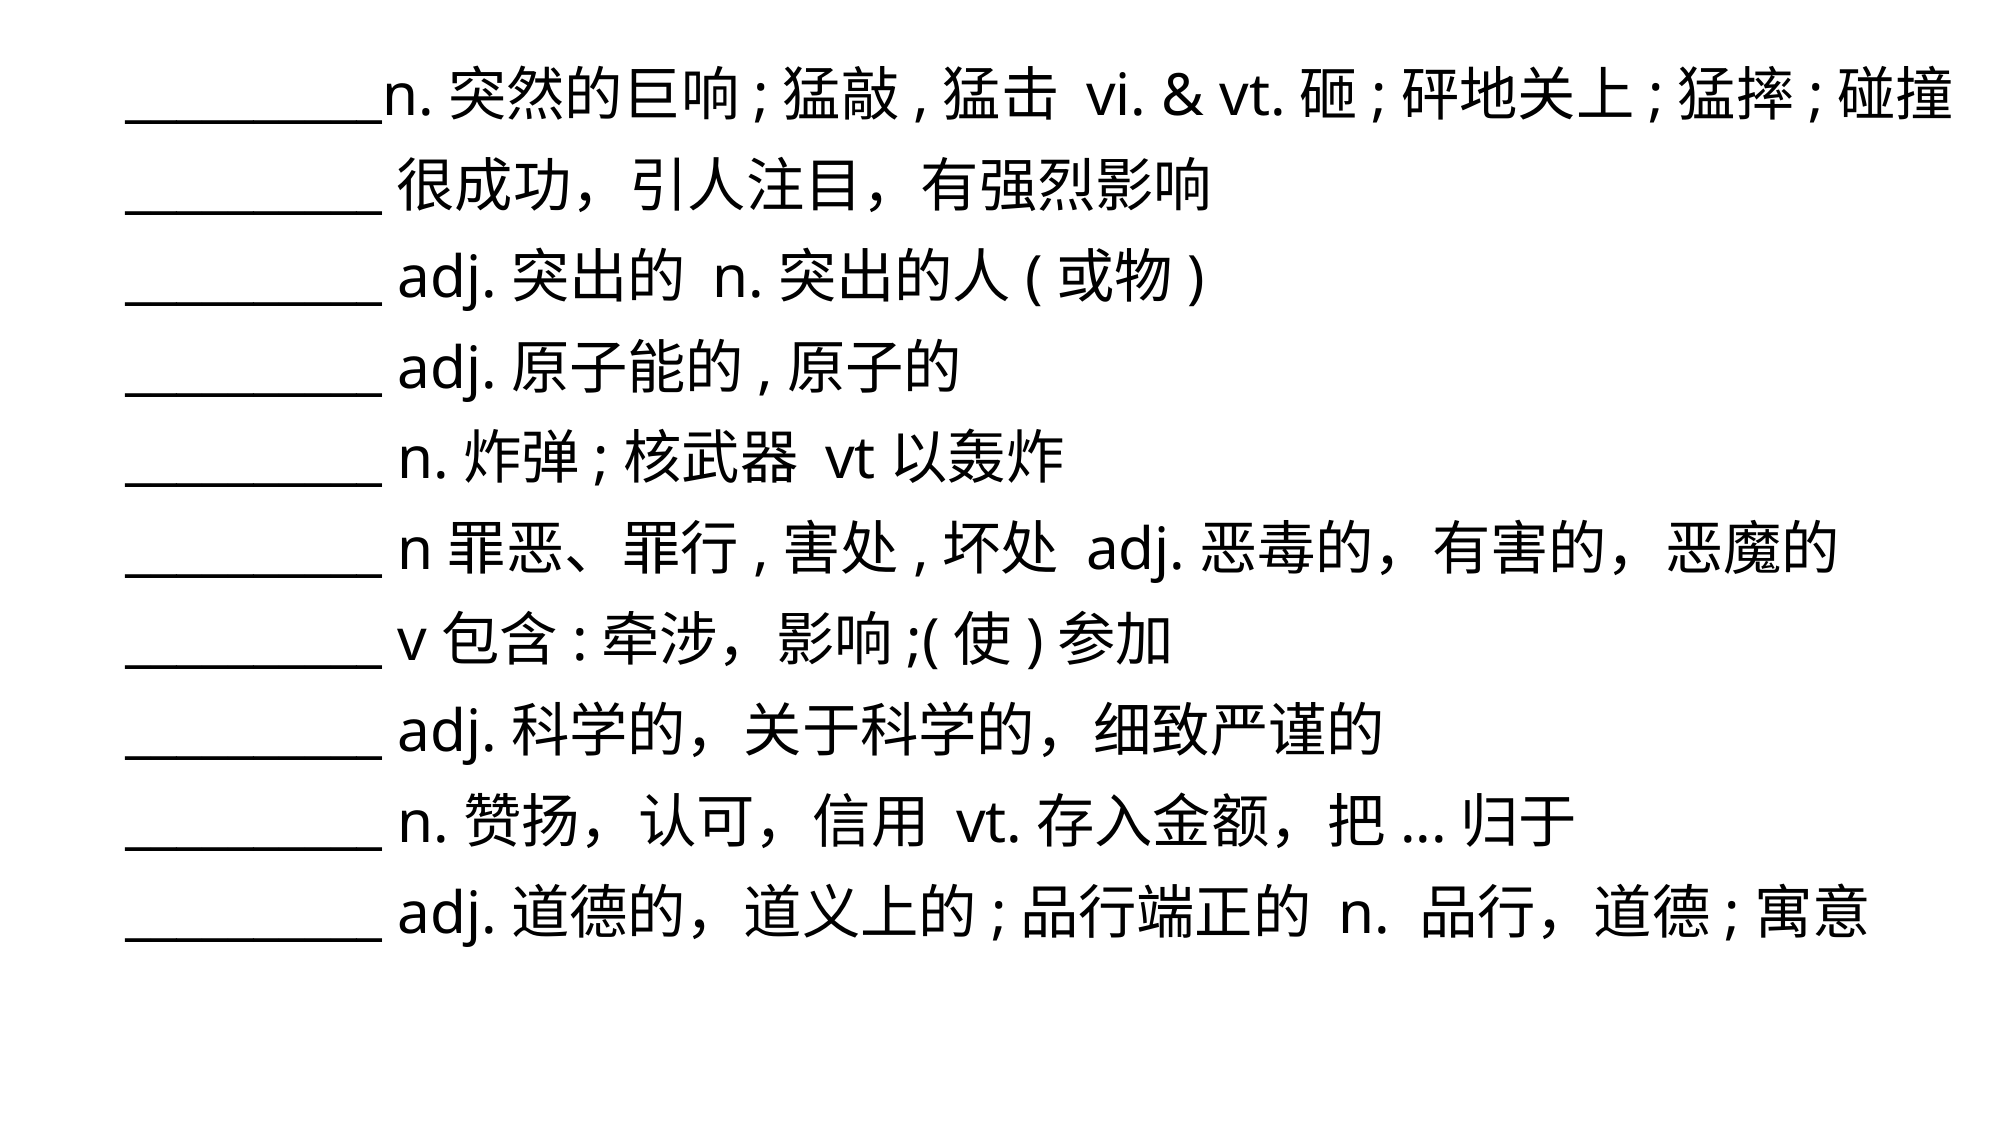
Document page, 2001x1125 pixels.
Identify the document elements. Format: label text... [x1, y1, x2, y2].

text_box __________n.突然的巨响;猛敲,猛击 vi. & vt.砸;砰地关上;猛摔;碰撞 __________很成功，引人注目，有强烈影响 __________ adj.突出的 n.突出的人(或物) __________ adj.原子能的,原子的 __________ n.炸弹;核武器 vt以轰炸 __________ n罪恶、罪行,害处,坏处 adj.恶毒的，有害的，恶魔的 __________ v包含:牵涉，影响;(使)参加 __________ adj.科学的，关于科学的，细致严谨的 __________ n.赞扬，认可，信用 vt.存入金额，把...归于 __________ adj.道德的，道义上的;品行端正的 n. 品行，道德;寓意 [110, 49, 2000, 1025]
